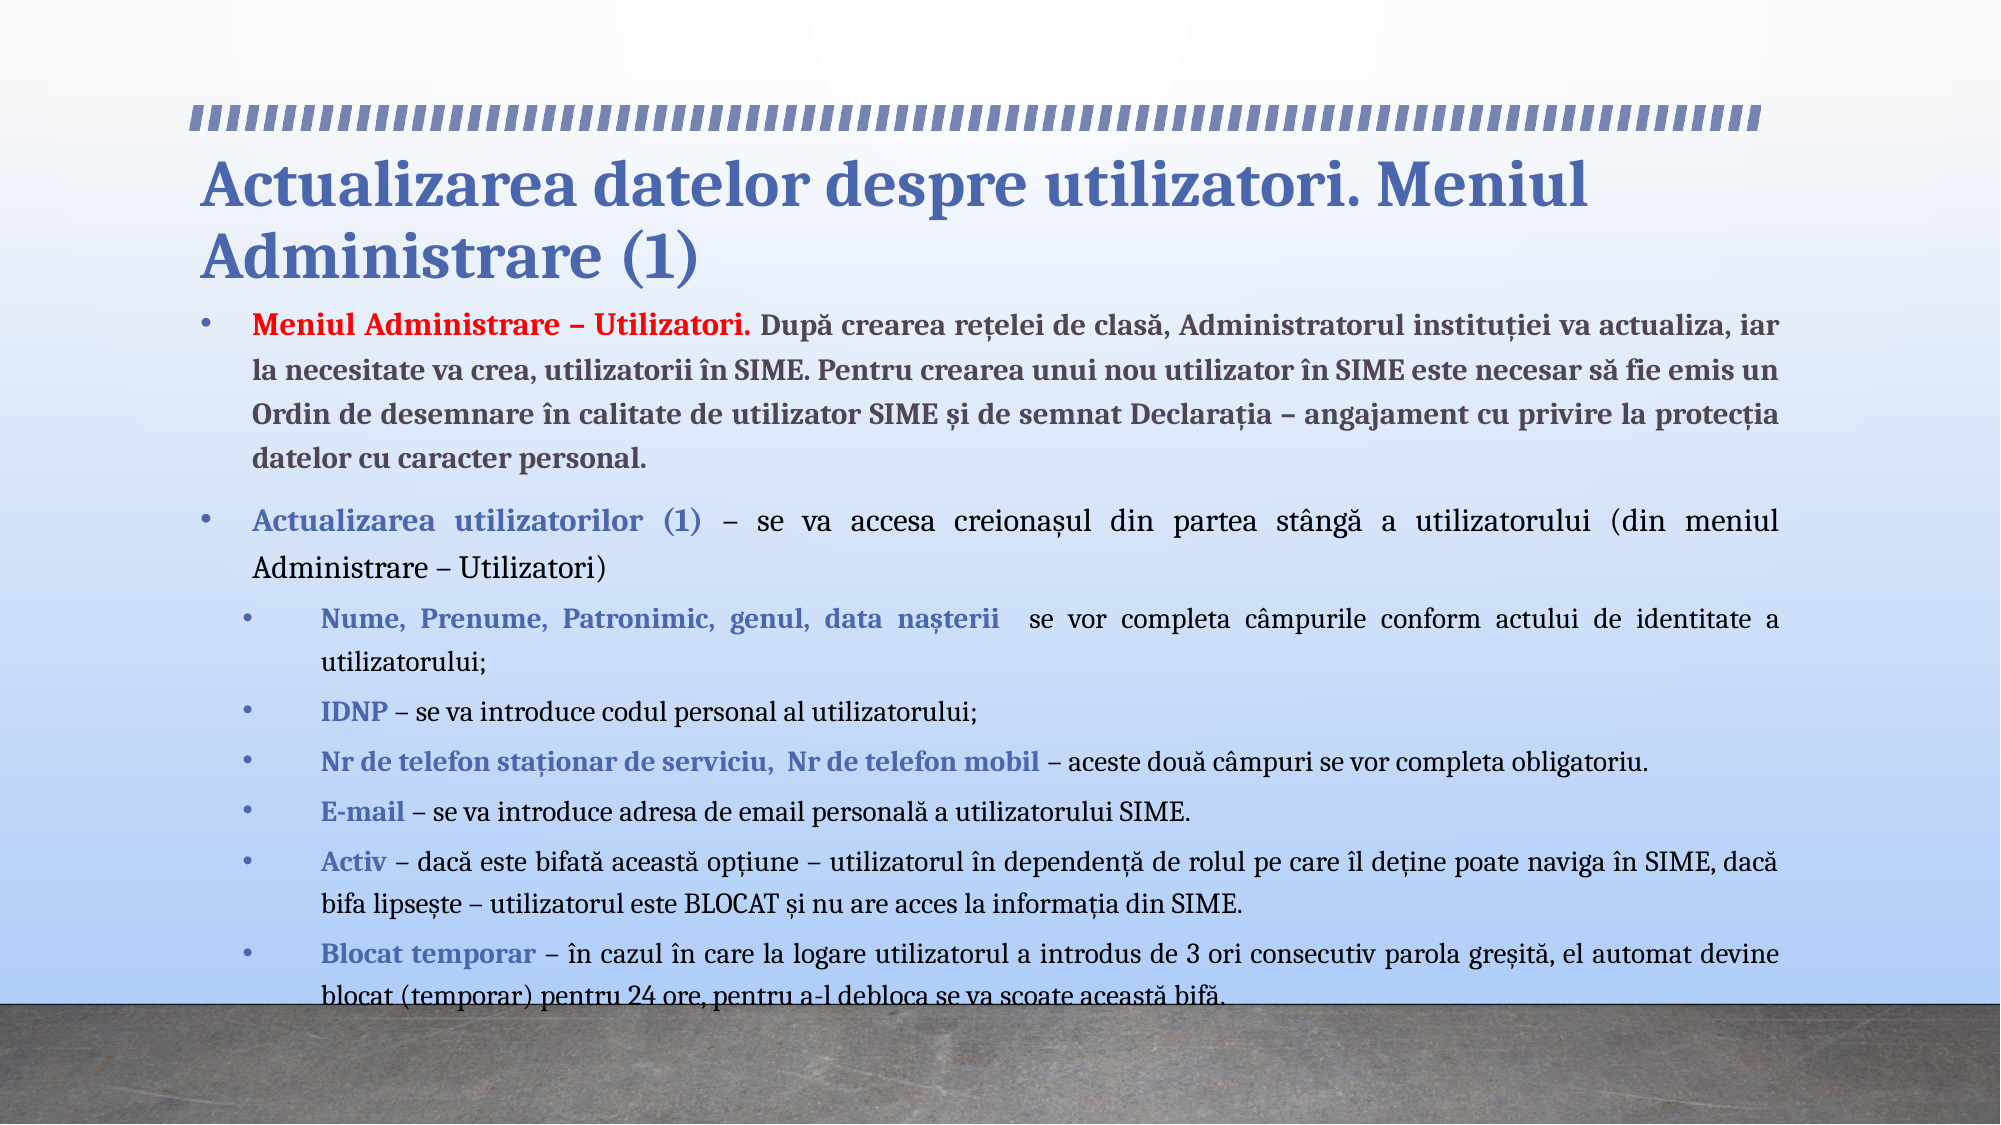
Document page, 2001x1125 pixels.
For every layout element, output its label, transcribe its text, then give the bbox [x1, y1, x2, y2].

list Meniul Administrare – Utilizatori. După crearea rețelei de clasă, Administratorul instituției va actualiza, iar la necesitate va crea, utilizatorii în SIME. Pentru crearea unui nou utilizator în SIME este necesar să fie emis un Ordin de desemnare în calitate de utilizator SIME și de semnat Declarația – angajament cu privire la protecția datelor cu caracter personal. Actualizarea utilizatorilor (1) – se va accesa creionașul din partea stângă a utilizatorului (din meniul Administrare – Utilizatori) Nume, Prenume, Patronimic, genul, data nașterii se vor completa câmpurile conform actului de identitate a utilizatorului; IDNP – se va introduce codul personal al utilizatorului; Nr de telefon staționar de serviciu, Nr de telefon mobil – aceste două câmpuri se vor completa obligatoriu. E-mail – se va introduce adresa de email personală a utilizatorului SIME. Activ – dacă este bifată această opțiune – utilizatorul în dependență de rolul pe care îl deține poate naviga în SIME, dacă bifa lipsește – utilizatorul este BLOCAT și nu are acces la informația din SIME. Blocat temporar – în cazul în care la logare utilizatorul a introdus de 3 ori consecutiv parola greșită, el automat devine blocat (temporar) pentru 24 ore, pentru a-l debloca se va scoate această bifă. [185, 287, 1796, 1023]
picture [0, 1004, 2000, 1124]
title Actualizarea datelor despre utilizatori. Meniul Administrare (1) [185, 141, 1777, 287]
